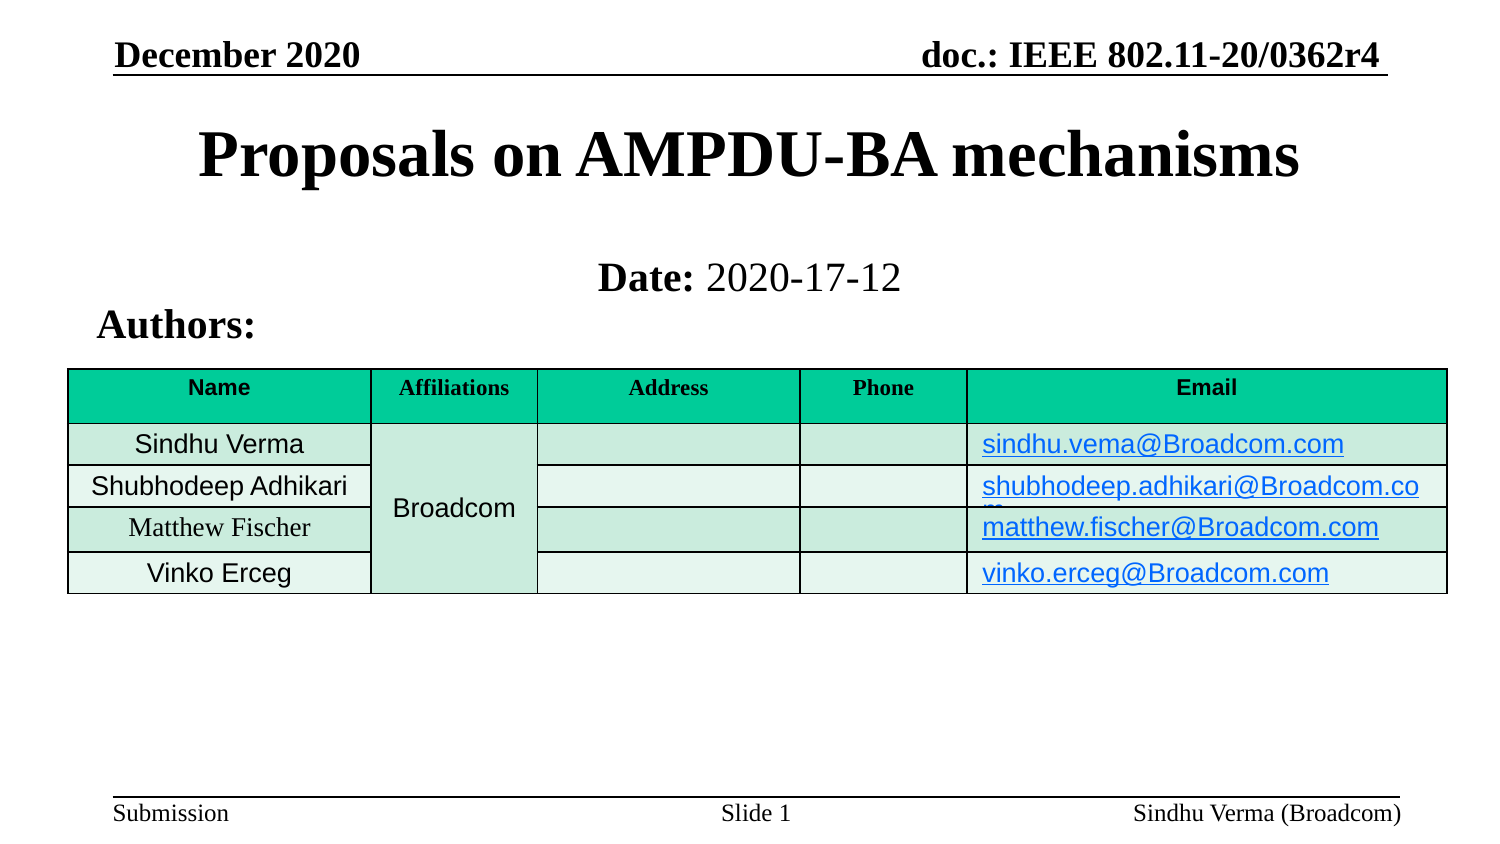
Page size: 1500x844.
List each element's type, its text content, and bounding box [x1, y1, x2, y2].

table_cell shubhodeep.adhikari@Broadcom.com [968, 466, 1446, 506]
table_header Name [69, 370, 370, 423]
table_cell [801, 424, 966, 464]
table_cell Sindhu Verma [69, 424, 370, 464]
table_cell [538, 466, 799, 506]
table_cell [801, 553, 966, 593]
title Proposals on AMPDU-BA mechanisms [112, 84, 1388, 216]
table_header Address [538, 370, 799, 423]
table_cell vinko.erceg@Broadcom.com [968, 553, 1446, 593]
table_cell [801, 466, 966, 506]
text_box Authors: [81, 289, 319, 337]
table_cell matthew.fischer@Broadcom.com [968, 508, 1446, 551]
slide_number Slide 1 [712, 796, 800, 820]
table_cell Matthew Fischer [69, 508, 370, 551]
table_cell [801, 508, 966, 551]
footer Sindhu Verma (Broadcom) [1087, 796, 1402, 820]
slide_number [114, 40, 368, 75]
table_cell [538, 508, 799, 551]
list Date: 2020-17-12 [112, 242, 1388, 290]
table_cell sindhu.vema@Broadcom.com [968, 424, 1446, 464]
table_header Phone [801, 370, 966, 423]
table_cell Vinko Erceg [69, 553, 370, 593]
table_cell [538, 424, 799, 464]
table_header Affiliations [372, 370, 537, 423]
table_header Email [968, 370, 1446, 423]
table_cell [538, 553, 799, 593]
table_cell Broadcom [372, 424, 537, 593]
table_cell Shubhodeep Adhikari [69, 466, 370, 506]
